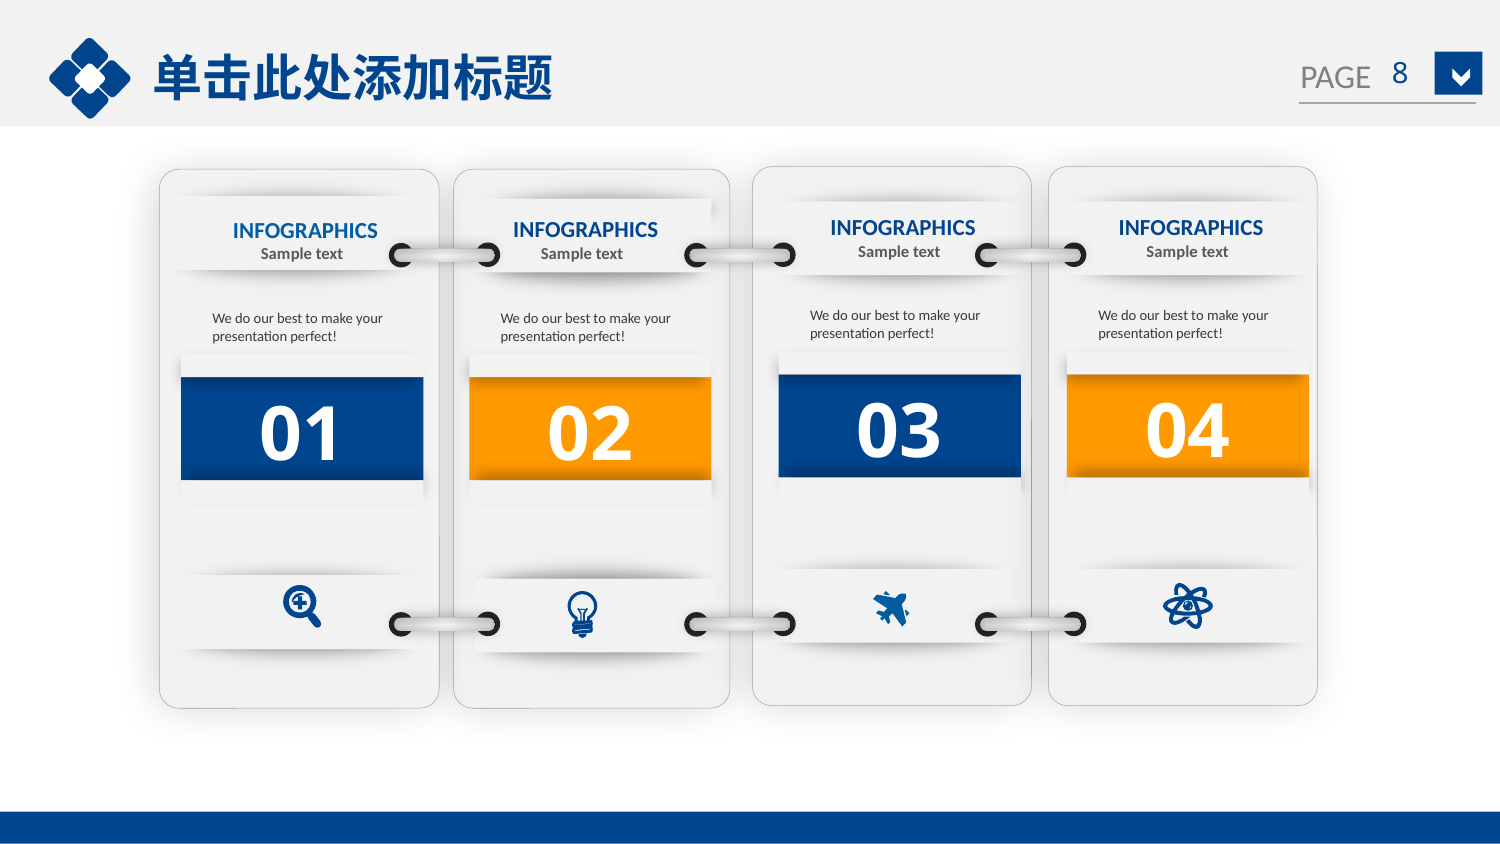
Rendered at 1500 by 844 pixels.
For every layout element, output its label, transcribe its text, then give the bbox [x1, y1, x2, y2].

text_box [974, 242, 1087, 268]
slide_number 8 [1364, 51, 1437, 97]
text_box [453, 166, 737, 709]
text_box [1035, 166, 1341, 706]
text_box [683, 611, 796, 637]
text_box 单击此处添加标题 [137, 38, 568, 114]
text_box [52, 41, 127, 115]
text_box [388, 611, 501, 637]
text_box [388, 242, 501, 268]
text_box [139, 166, 453, 709]
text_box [974, 611, 1087, 637]
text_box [739, 166, 1033, 706]
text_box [683, 242, 796, 268]
